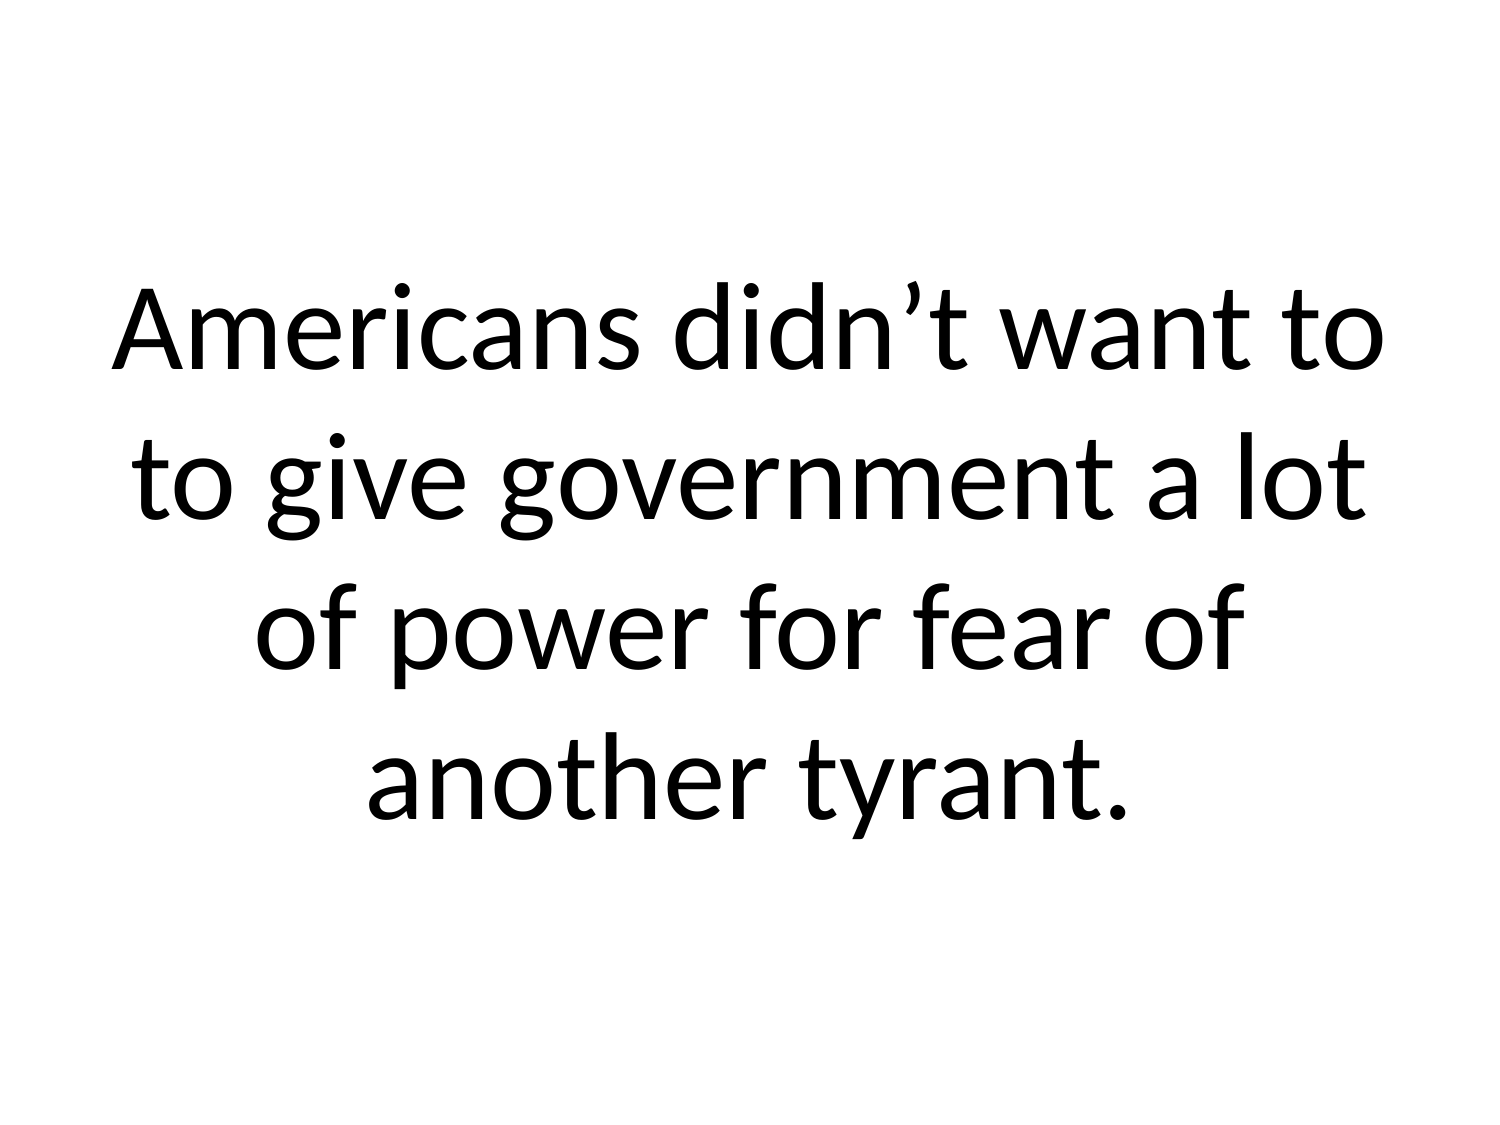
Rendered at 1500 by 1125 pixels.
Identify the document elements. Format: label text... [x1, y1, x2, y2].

title Americans didn’t want to to give government a lot of power for fear of another tyrant. [75, 140, 1425, 949]
